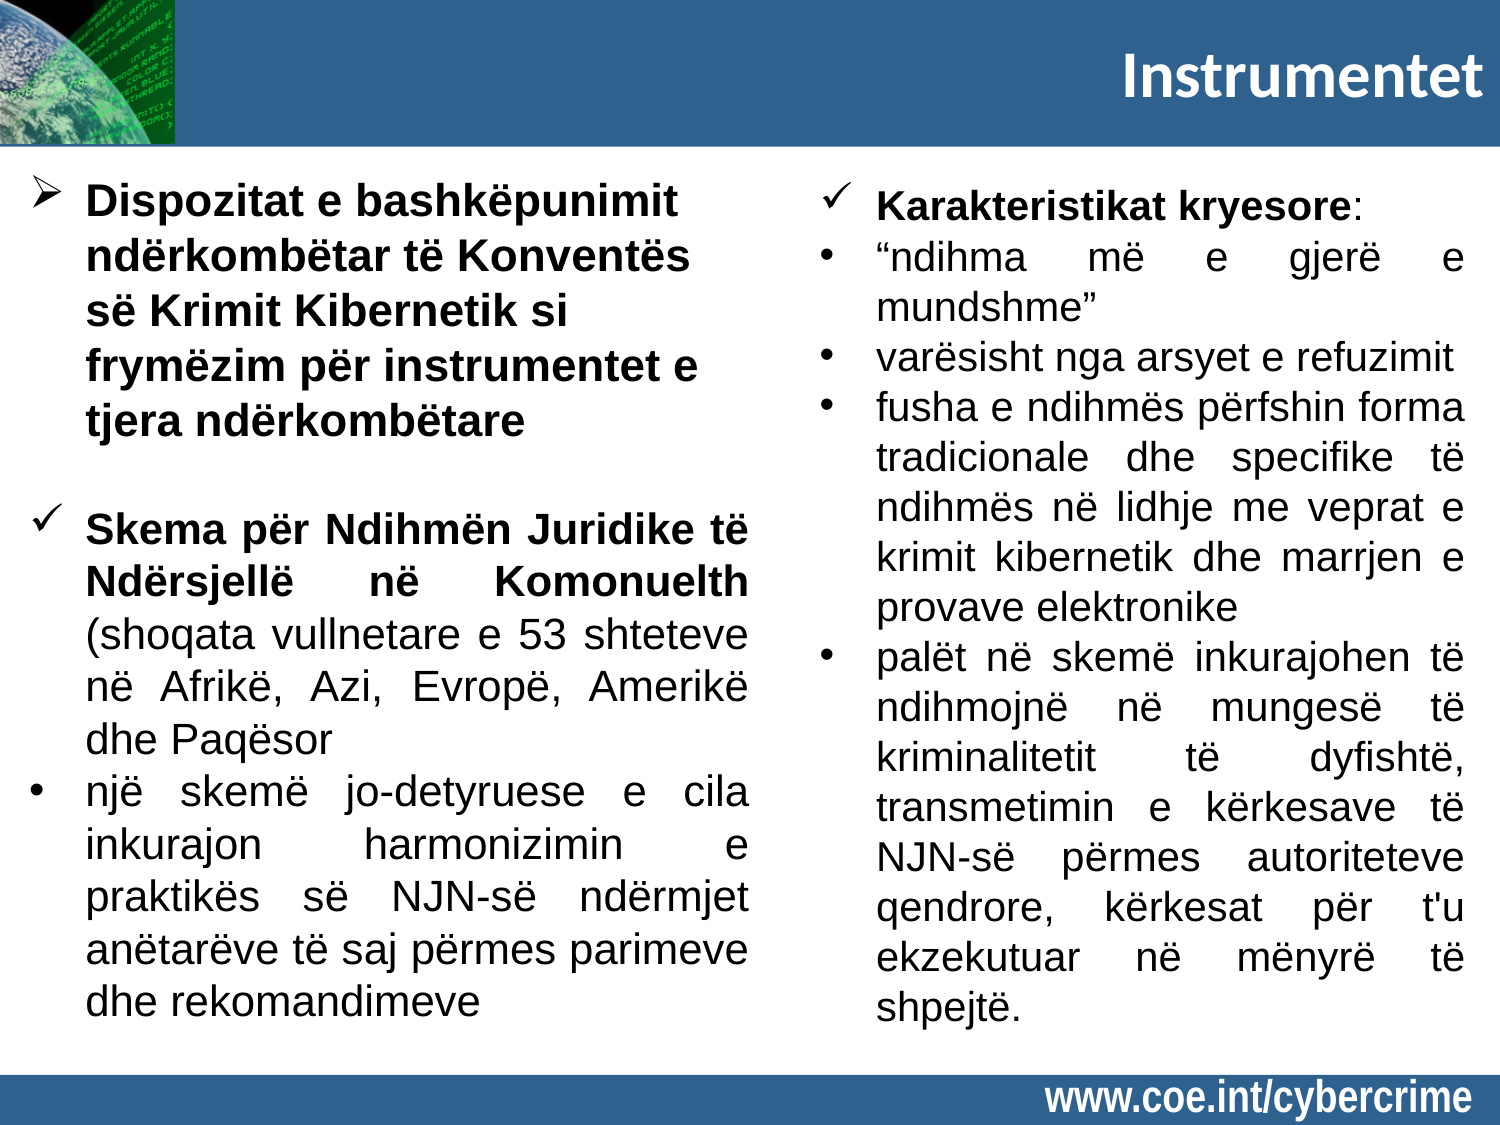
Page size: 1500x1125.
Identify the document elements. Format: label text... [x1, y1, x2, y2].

text_box www.coe.int/cybercrime [1030, 1059, 1500, 1125]
text_box Instrumentet [177, 0, 1500, 149]
picture [0, 0, 175, 144]
text_box [0, 1073, 1030, 1125]
text_box Karakteristikat kryesore: “ndihma më e gjerë e mundshme” varësisht nga arsyet e refuzimit fusha e ndihmës përfshin forma tradicionale dhe specifike të ndihmës në lidhje me veprat e krimit kibernetik dhe marrjen e provave elektronike palët në skemë inkurajohen të ndihmojnë në mungesë të kriminalitetit të dyfishtë, transmetimin e kërkesave të NJN-së përmes autoriteteve qendrore, kërkesat për t'u ekzekutuar në mënyrë të shpejtë. [729, 171, 1481, 1090]
text_box Dispozitat e bashkëpunimit ndërkombëtar të Konventës së Krimit Kibernetik si frymëzim për instrumentet e tjera ndërkombëtare Skema për Ndihmën Juridike të Ndërsjellë në Komonuelth (shoqata vullnetare e 53 shteteve në Afrikë, Azi, Evropë, Amerikë dhe Paqësor një skemë jo-detyruese e cila inkurajon harmonizimin e praktikës së NJN-së ndërmjet anëtarëve të saj përmes parimeve dhe rekomandimeve [14, 163, 765, 1033]
